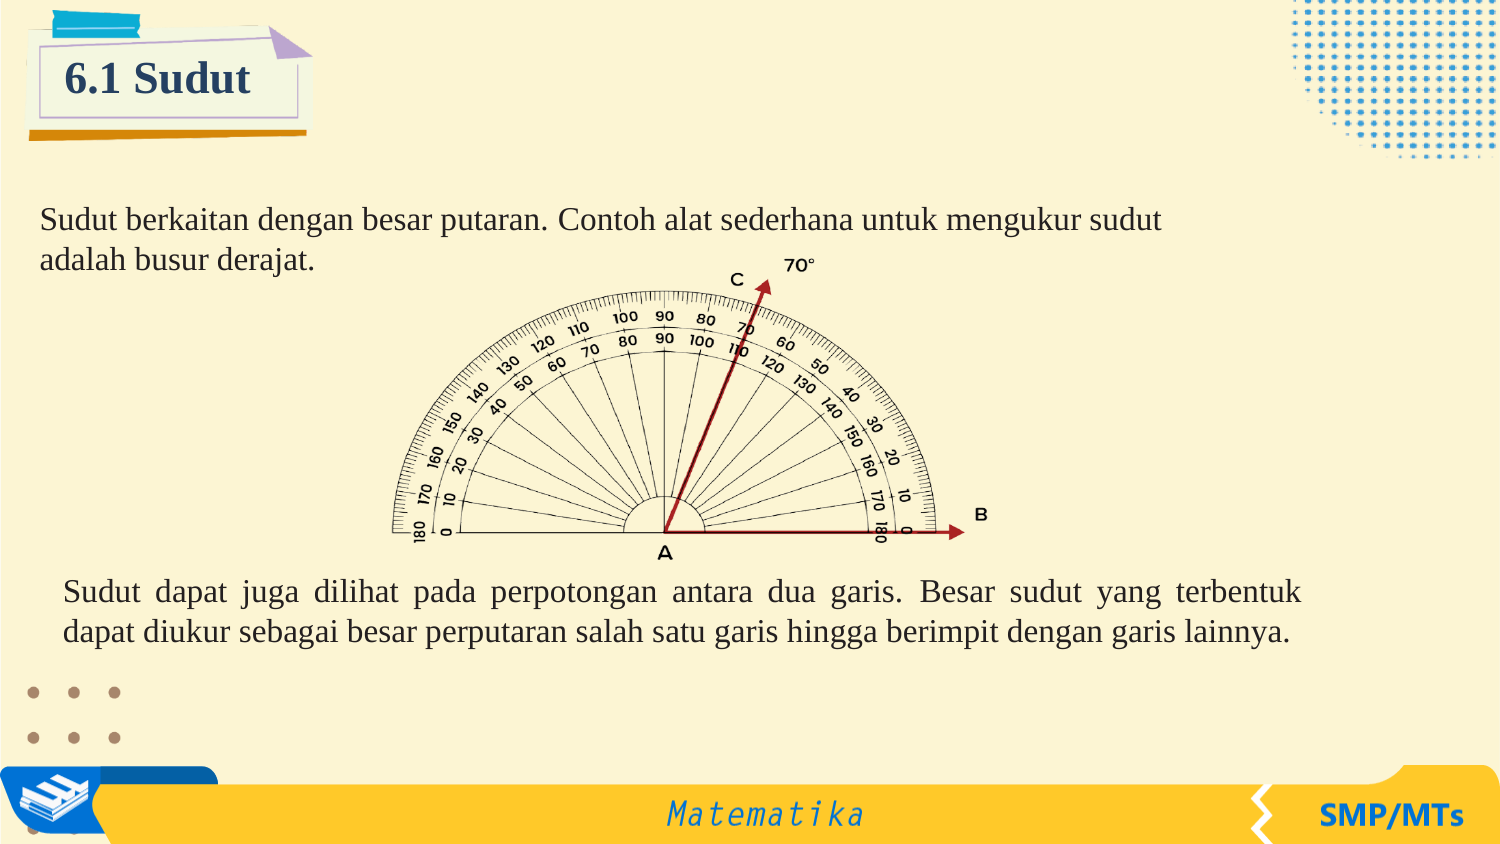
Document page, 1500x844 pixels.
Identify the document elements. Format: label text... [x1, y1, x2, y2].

text_box Sudut berkaitan dengan besar putaran. Contoh alat sederhana untuk mengukur sudut adalah busur derajat. [24, 189, 1204, 284]
picture [0, 0, 1500, 844]
text_box Sudut dapat juga dilihat pada perpotongan antara dua garis. Besar sudut yang terbentuk dapat diukur sebagai besar perputaran salah satu garis hingga berimpit dengan garis lainnya. [48, 561, 1318, 656]
